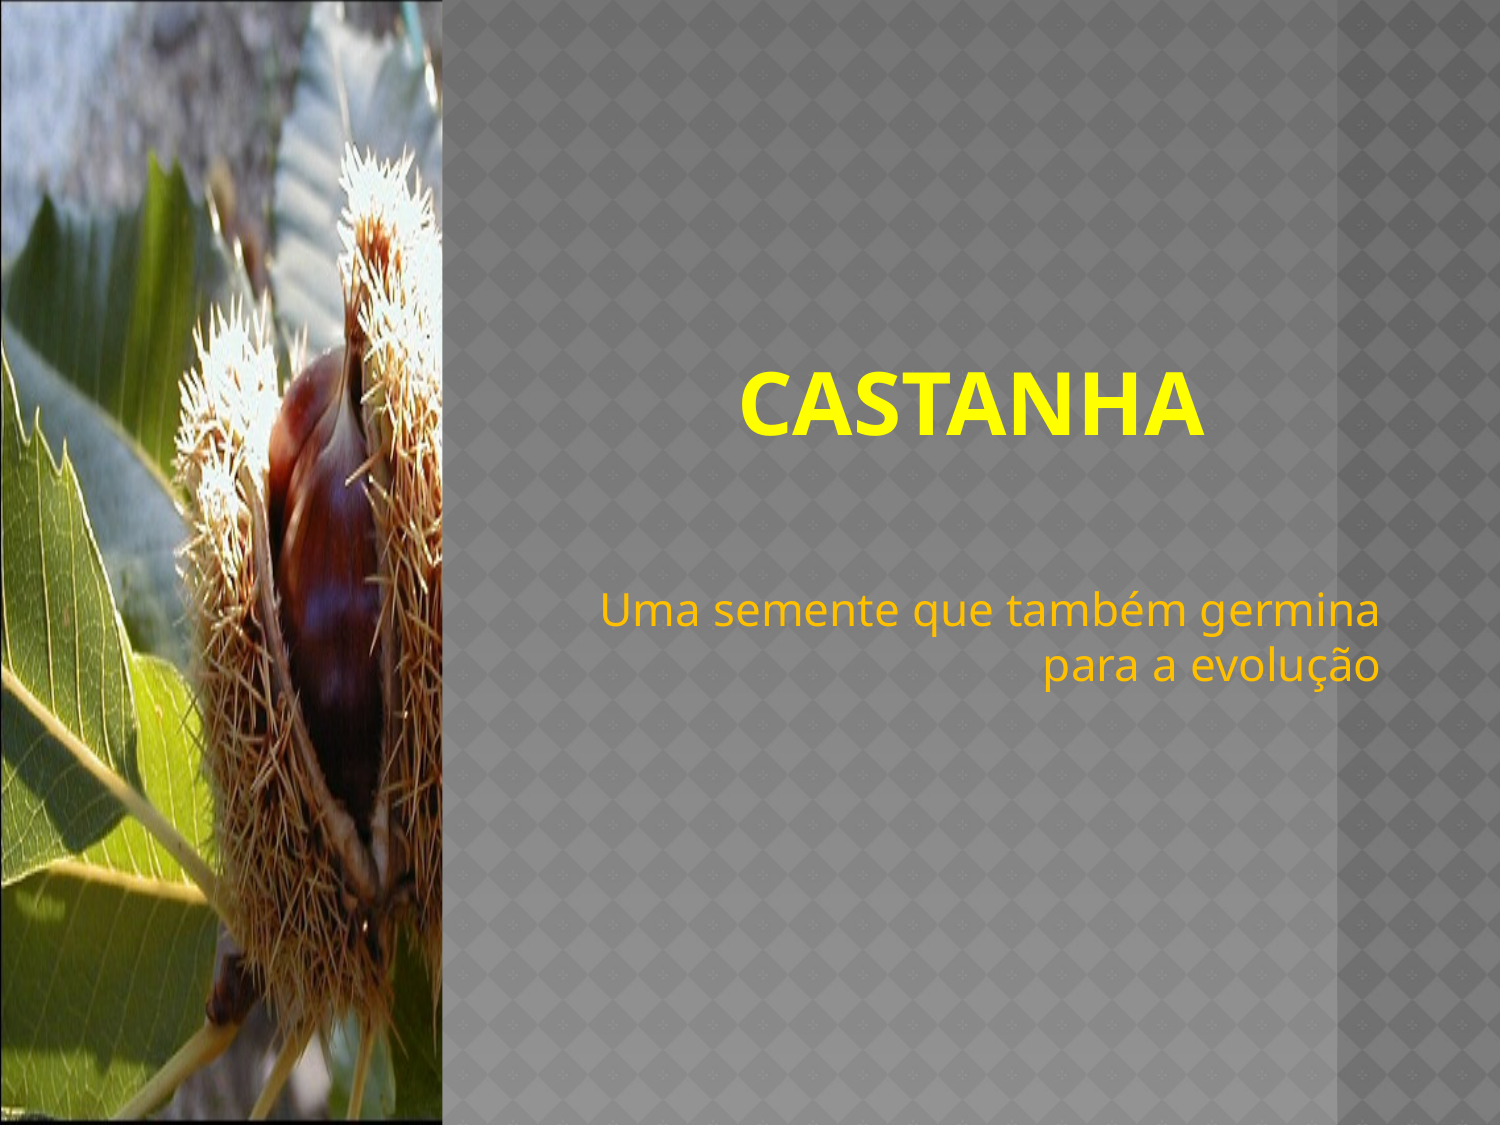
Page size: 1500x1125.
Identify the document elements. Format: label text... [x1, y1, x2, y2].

picture [0, 0, 443, 1125]
subtitle Uma semente que também germina para a evolução [550, 580, 1390, 762]
title Castanha [552, 87, 1390, 558]
